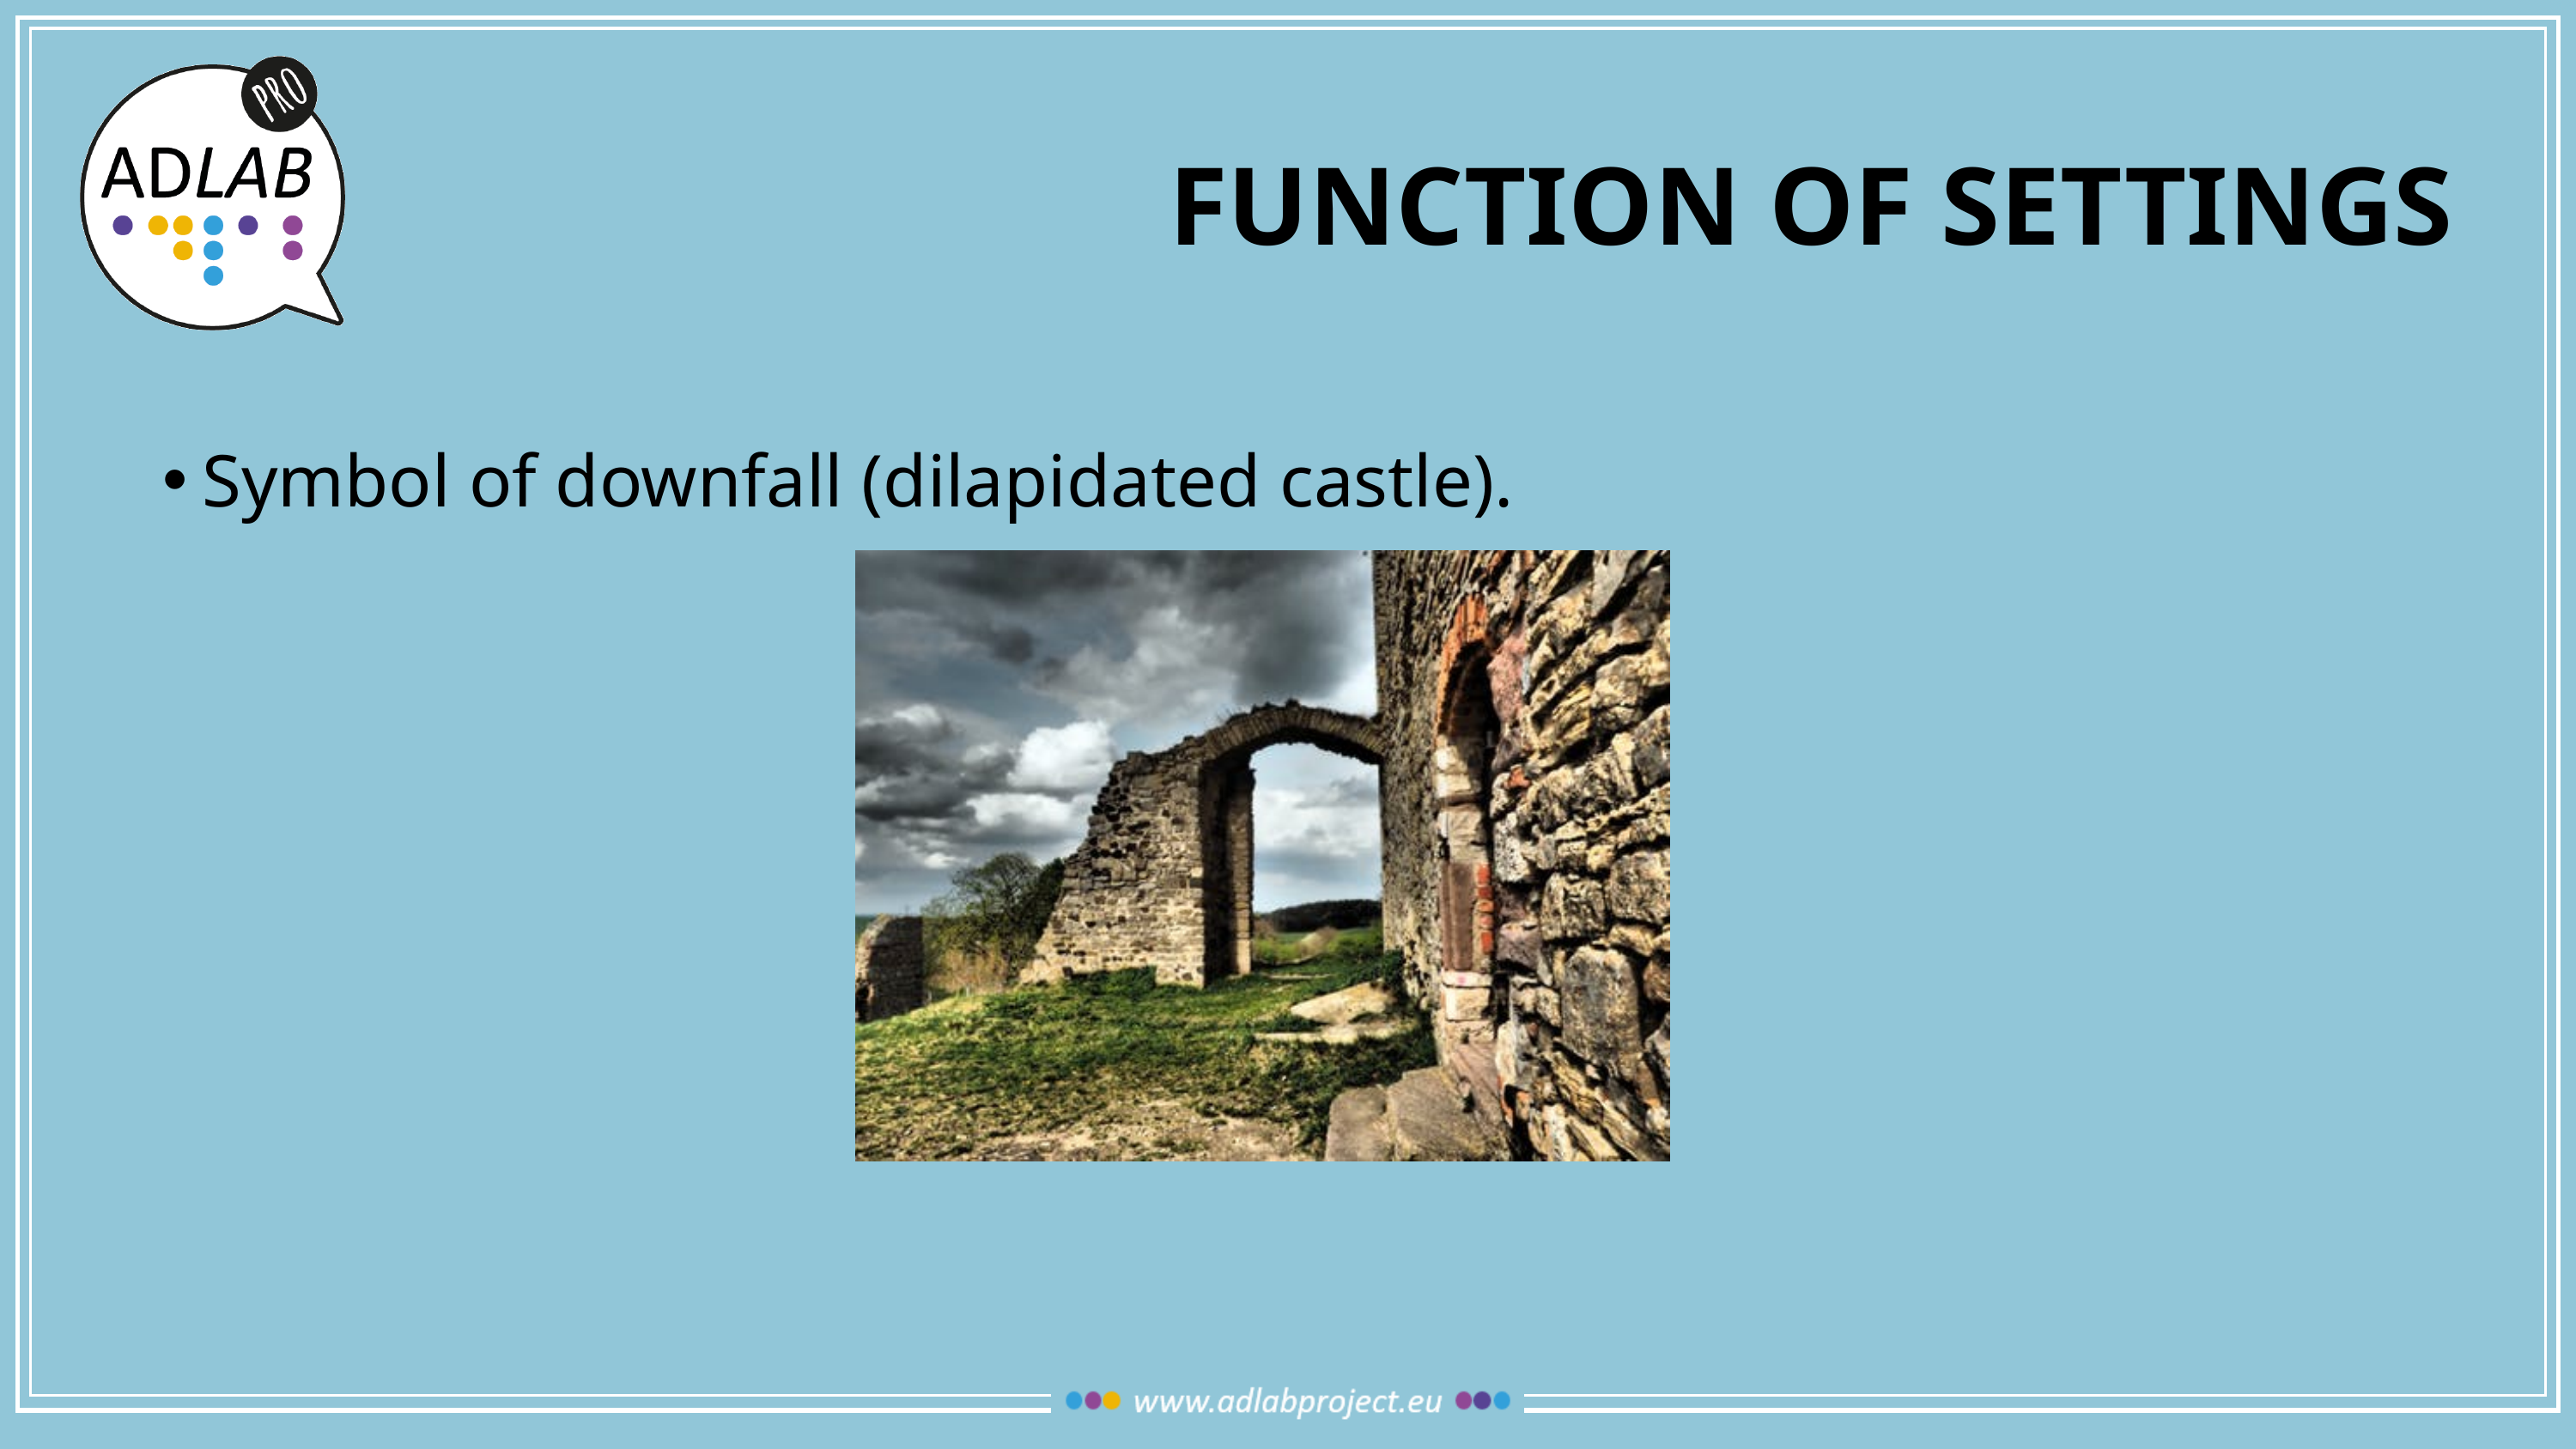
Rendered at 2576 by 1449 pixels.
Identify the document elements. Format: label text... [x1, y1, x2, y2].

picture [72, 49, 353, 330]
list Symbol of downfall (dilapidated castle). [150, 386, 2467, 1087]
title Function of settings [384, 70, 2467, 351]
picture [855, 550, 1670, 1161]
picture [1051, 1378, 1524, 1429]
